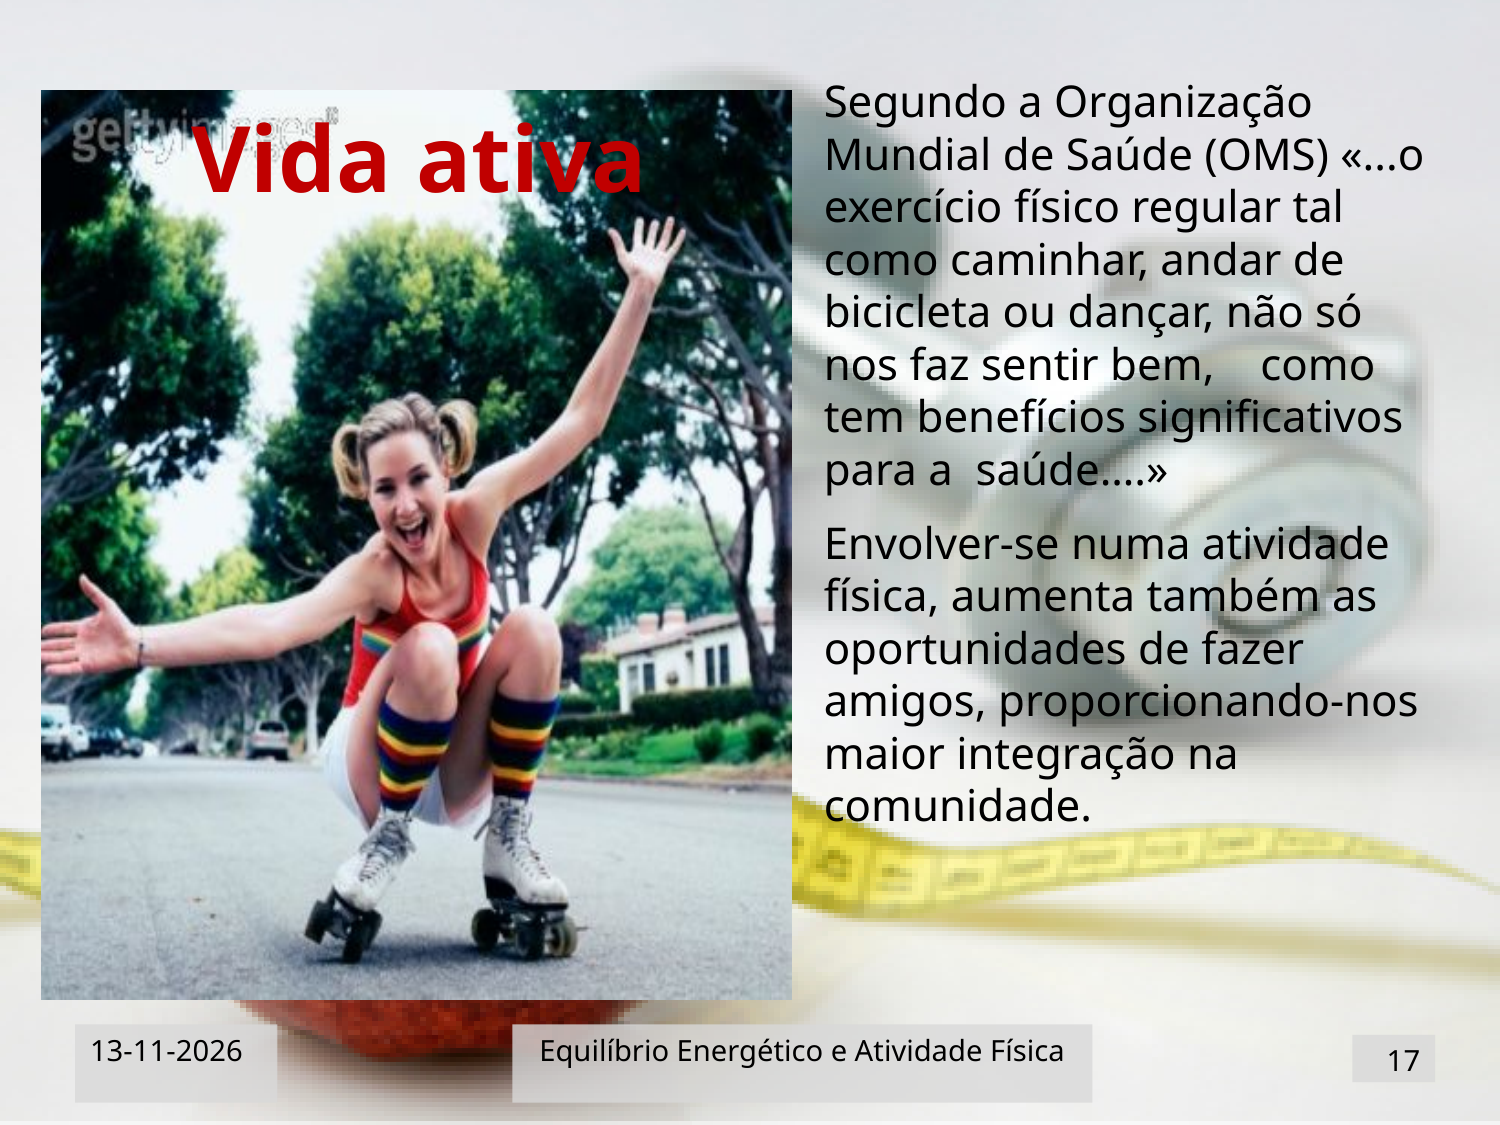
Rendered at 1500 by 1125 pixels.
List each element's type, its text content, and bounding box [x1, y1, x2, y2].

slide_number 17 [1352, 1034, 1436, 1083]
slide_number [74, 1024, 278, 1103]
text_box Segundo a Organização Mundial de Saúde (OMS) «...o exercício físico regular tal como caminhar, andar de bicicleta ou dançar, não só nos faz sentir bem, como tem benefícios significativos para a saúde….» Envolver-se numa atividade física, aumenta também as oportunidades de fazer amigos, proporcionando-nos maior integração na comunidade. [809, 66, 1459, 838]
picture [0, 0, 1500, 1125]
footer Equilíbrio Energético e Atividade Física [512, 1024, 1093, 1103]
